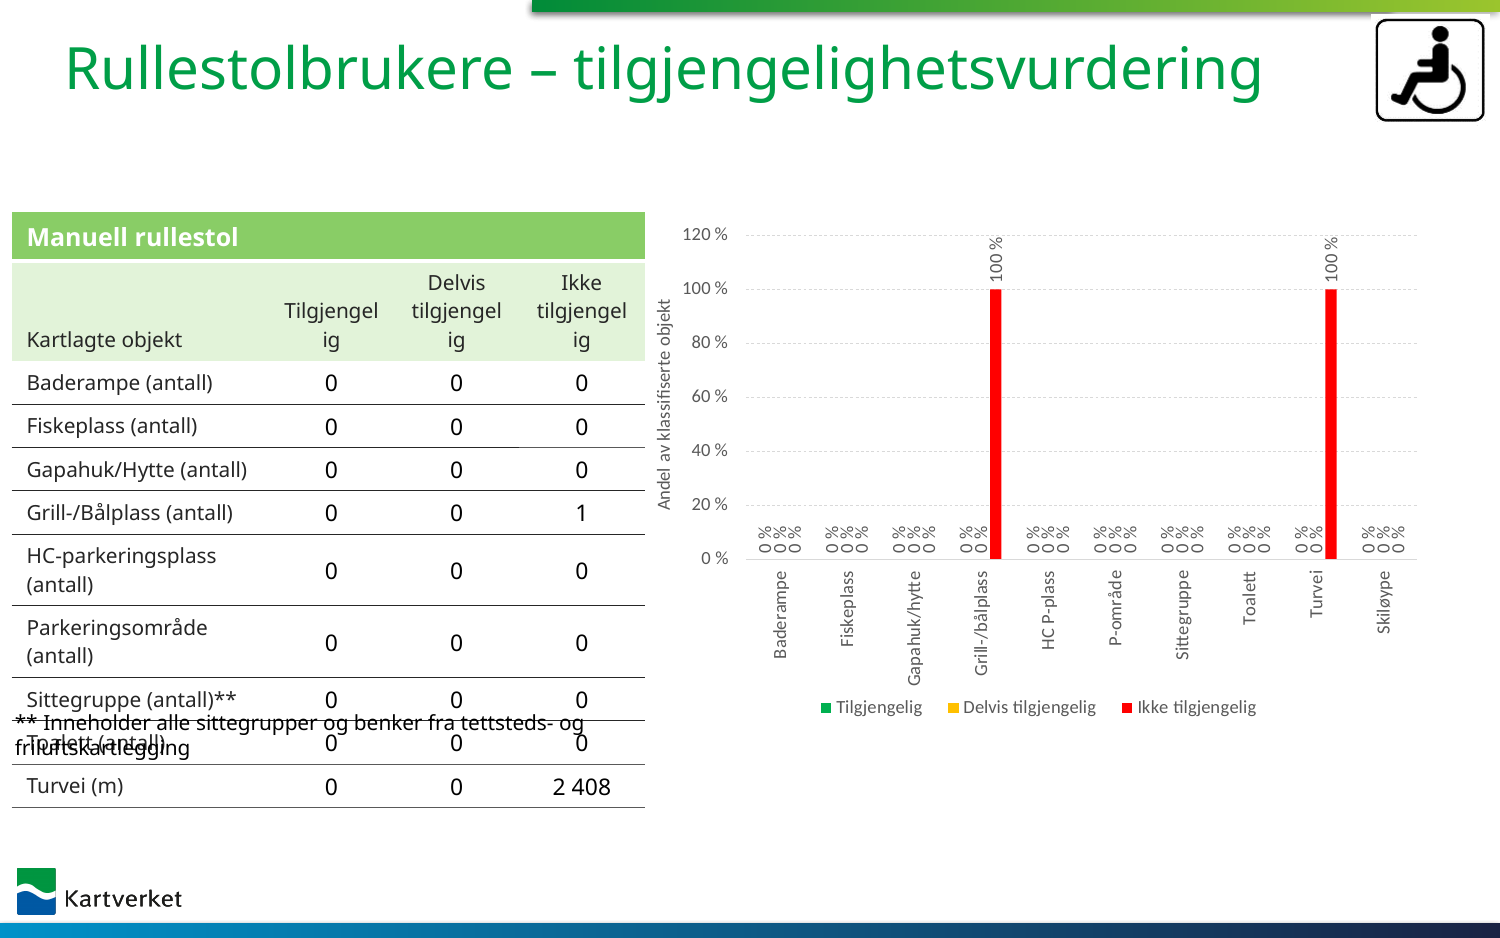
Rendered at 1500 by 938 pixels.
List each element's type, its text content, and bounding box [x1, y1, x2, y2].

table_cell 0 [269, 491, 394, 534]
table_cell Delvis tilgjengelig [394, 263, 519, 361]
table_cell 2 408 [519, 768, 645, 807]
table_cell HC-parkeringsplass (antall) [12, 535, 269, 605]
table_cell 0 [269, 606, 394, 677]
table_cell Baderampe (antall) [12, 361, 269, 404]
table_cell Turvei (m) [12, 768, 269, 807]
text_box ** Inneholder alle sittegrupper og benker fra tettsteds- og friluftskartlegging [0, 702, 745, 768]
table_cell 0 [269, 535, 394, 605]
table_cell Sittegruppe (antall)** [12, 678, 269, 702]
table_cell 0 [269, 361, 394, 404]
text_box Rullestolbrukere – tilgjengelighetsvurdering [49, 12, 1372, 109]
table_cell 0 [394, 535, 519, 605]
table_cell 0 [394, 768, 519, 807]
table_cell Gapahuk/Hytte (antall) [12, 448, 269, 490]
table_cell 0 [519, 448, 638, 490]
picture [643, 218, 1427, 728]
table_cell 0 [269, 678, 394, 702]
table_cell 0 [519, 535, 638, 605]
table_cell 0 [394, 491, 519, 534]
table_cell 0 [519, 678, 638, 702]
table_cell 0 [394, 405, 519, 447]
table_cell 1 [519, 491, 638, 534]
table_cell 0 [519, 361, 638, 404]
table_cell Grill-/Bålplass (antall) [12, 491, 269, 534]
table_cell Kartlagte objekt [12, 263, 269, 361]
table_cell 0 [269, 405, 394, 447]
table_cell 0 [394, 448, 519, 490]
table_cell 0 [269, 768, 394, 807]
table_cell 0 [519, 606, 638, 677]
table_cell Ikke tilgjengelig [519, 263, 638, 361]
table_cell 0 [269, 448, 394, 490]
table_cell Fiskeplass (antall) [12, 405, 269, 447]
table_cell 0 [394, 606, 519, 677]
table_cell 0 [394, 361, 519, 404]
table_header Manuell rullestol [12, 212, 645, 259]
table_cell Parkeringsområde (antall) [12, 606, 269, 677]
table_cell 0 [519, 405, 638, 447]
table_cell Tilgjengelig [269, 263, 394, 361]
picture [1371, 13, 1491, 127]
table_cell 0 [394, 678, 519, 702]
